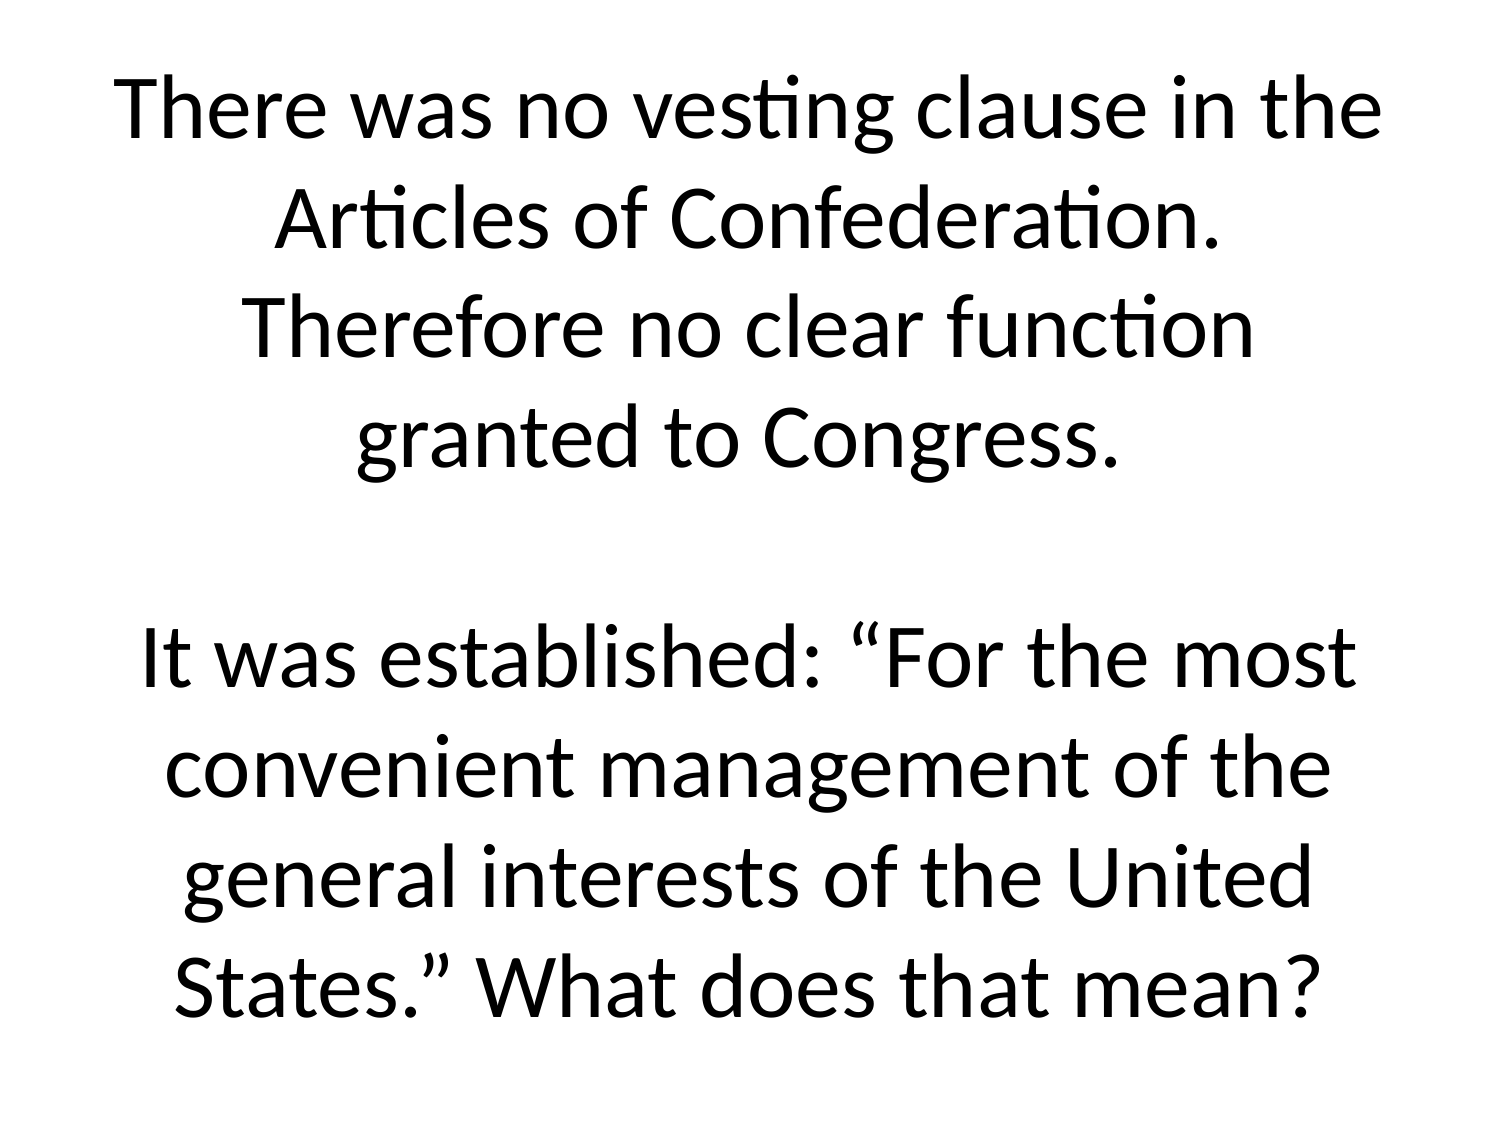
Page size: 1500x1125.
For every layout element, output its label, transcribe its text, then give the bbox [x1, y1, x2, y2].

title There was no vesting clause in the Articles of Confederation. Therefore no clear function granted to Congress. It was established: “For the most convenient management of the general interests of the United States.” What does that mean? [74, 44, 1426, 1038]
